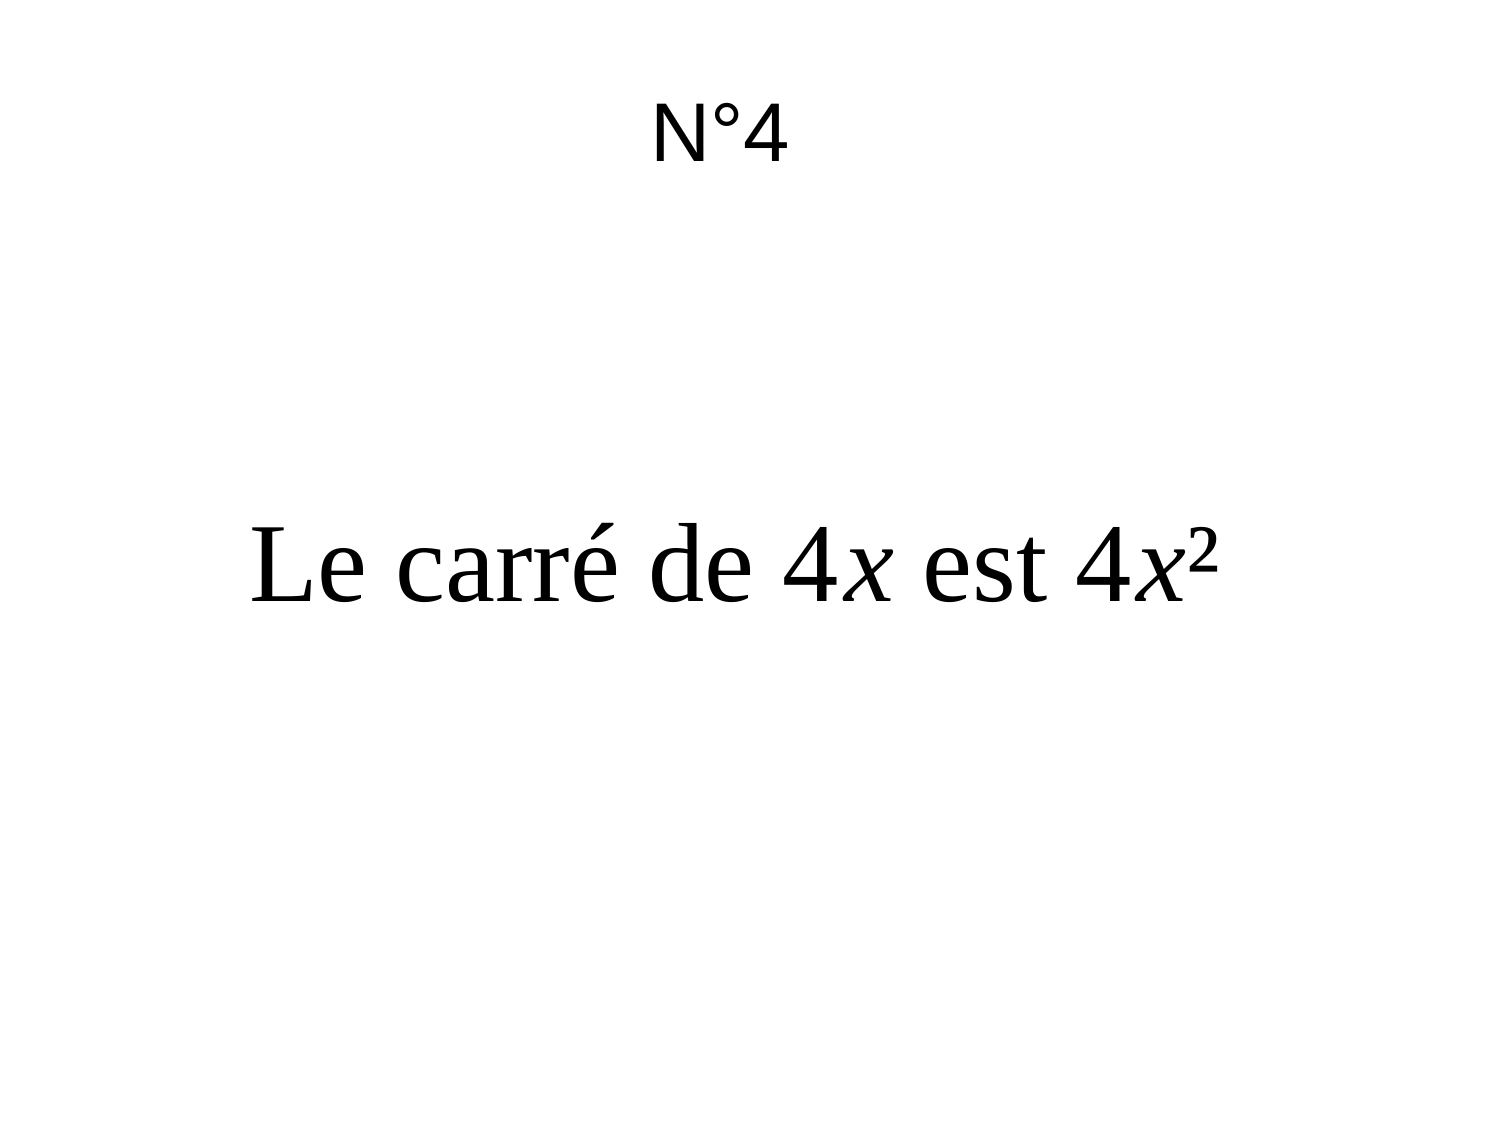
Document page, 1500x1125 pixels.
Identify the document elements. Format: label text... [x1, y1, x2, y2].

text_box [740, 544, 760, 581]
text_box Le carré de 4 x est 4 x² [234, 481, 1325, 632]
text_box N°4 [374, 70, 1067, 186]
